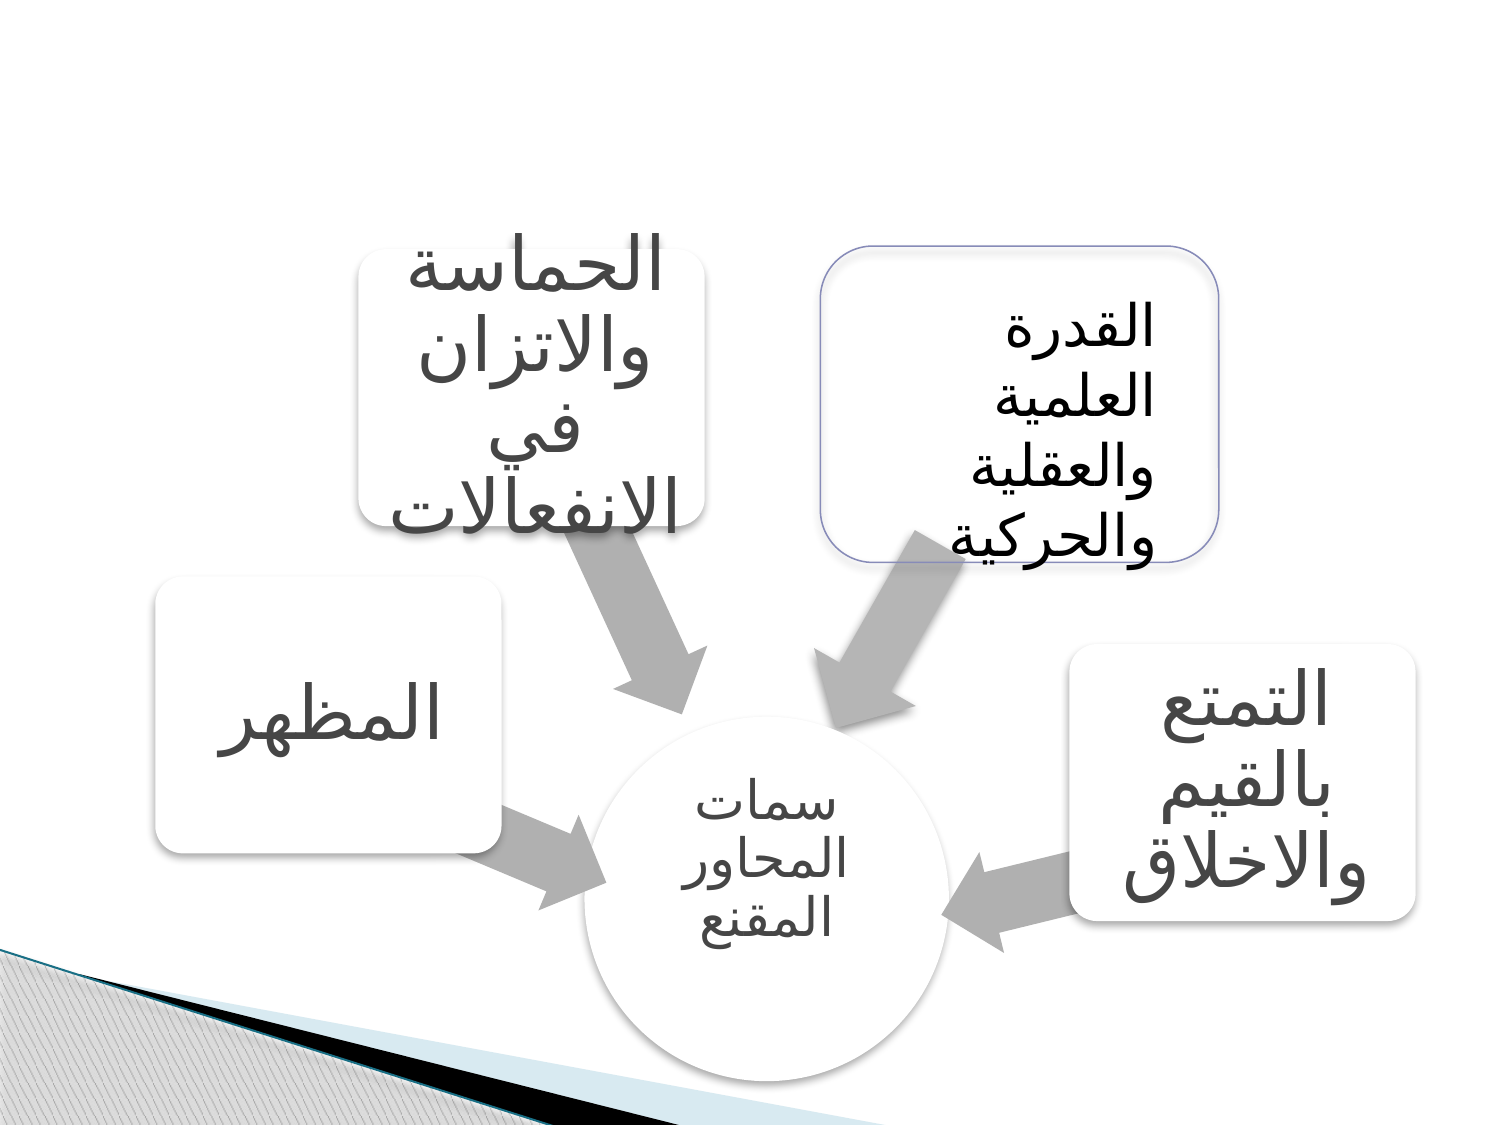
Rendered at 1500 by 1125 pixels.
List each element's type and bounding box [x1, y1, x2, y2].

list [81, 245, 1433, 1082]
